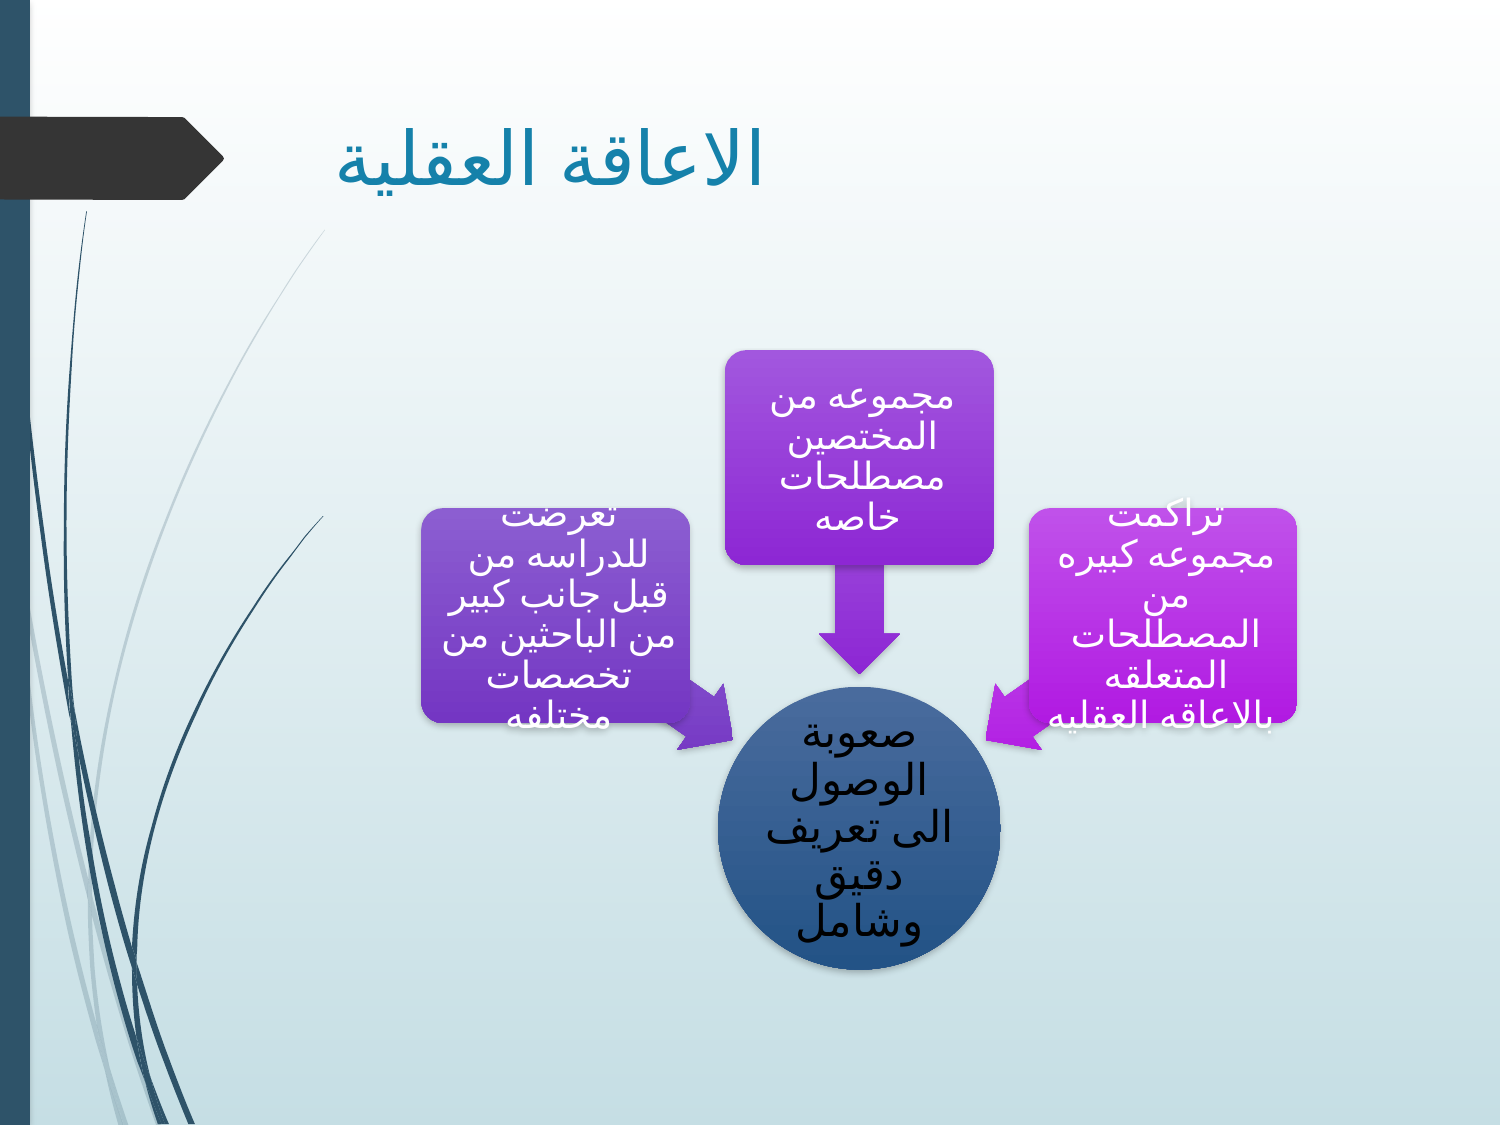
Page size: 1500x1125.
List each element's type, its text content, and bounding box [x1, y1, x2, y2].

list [318, 349, 1401, 971]
title الاعاقة العقلية [319, 102, 1400, 313]
